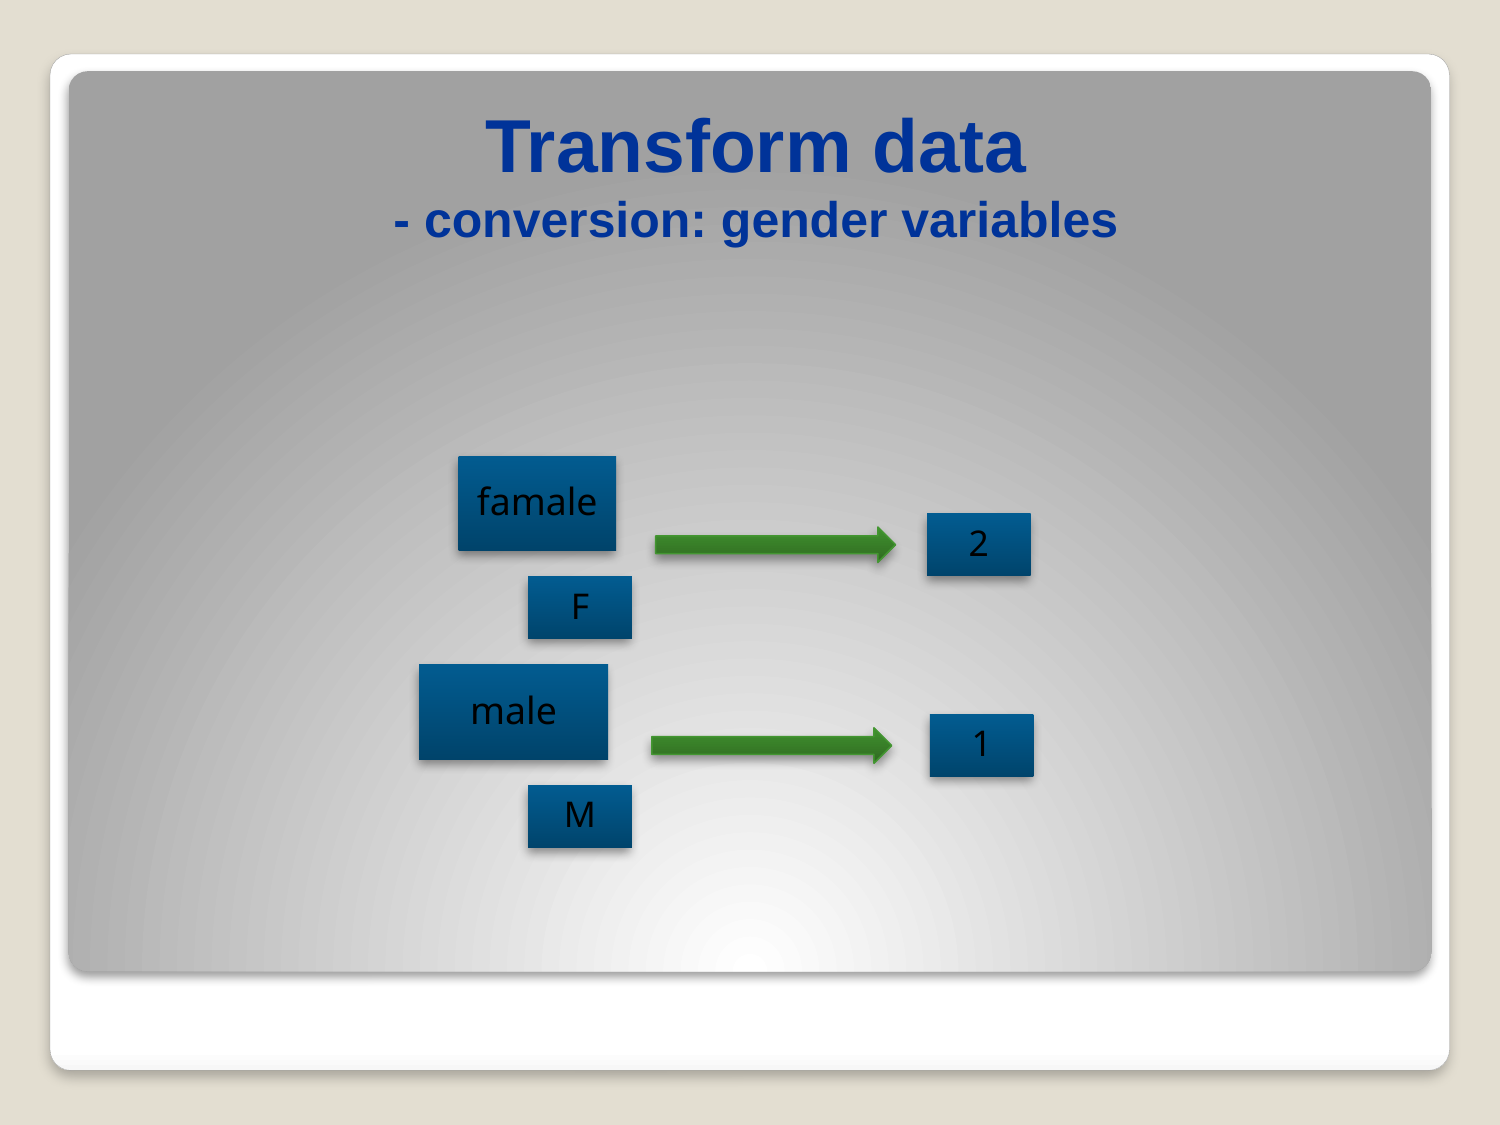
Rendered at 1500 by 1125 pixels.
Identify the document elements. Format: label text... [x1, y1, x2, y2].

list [442, 455, 632, 551]
text_box [112, 278, 1400, 1125]
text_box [527, 566, 633, 650]
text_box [929, 703, 1034, 788]
title Transform data - conversion: gender variables [100, 66, 1412, 256]
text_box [527, 774, 633, 858]
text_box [655, 526, 896, 563]
text_box [651, 727, 893, 764]
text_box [348, 664, 633, 760]
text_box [926, 503, 1031, 587]
